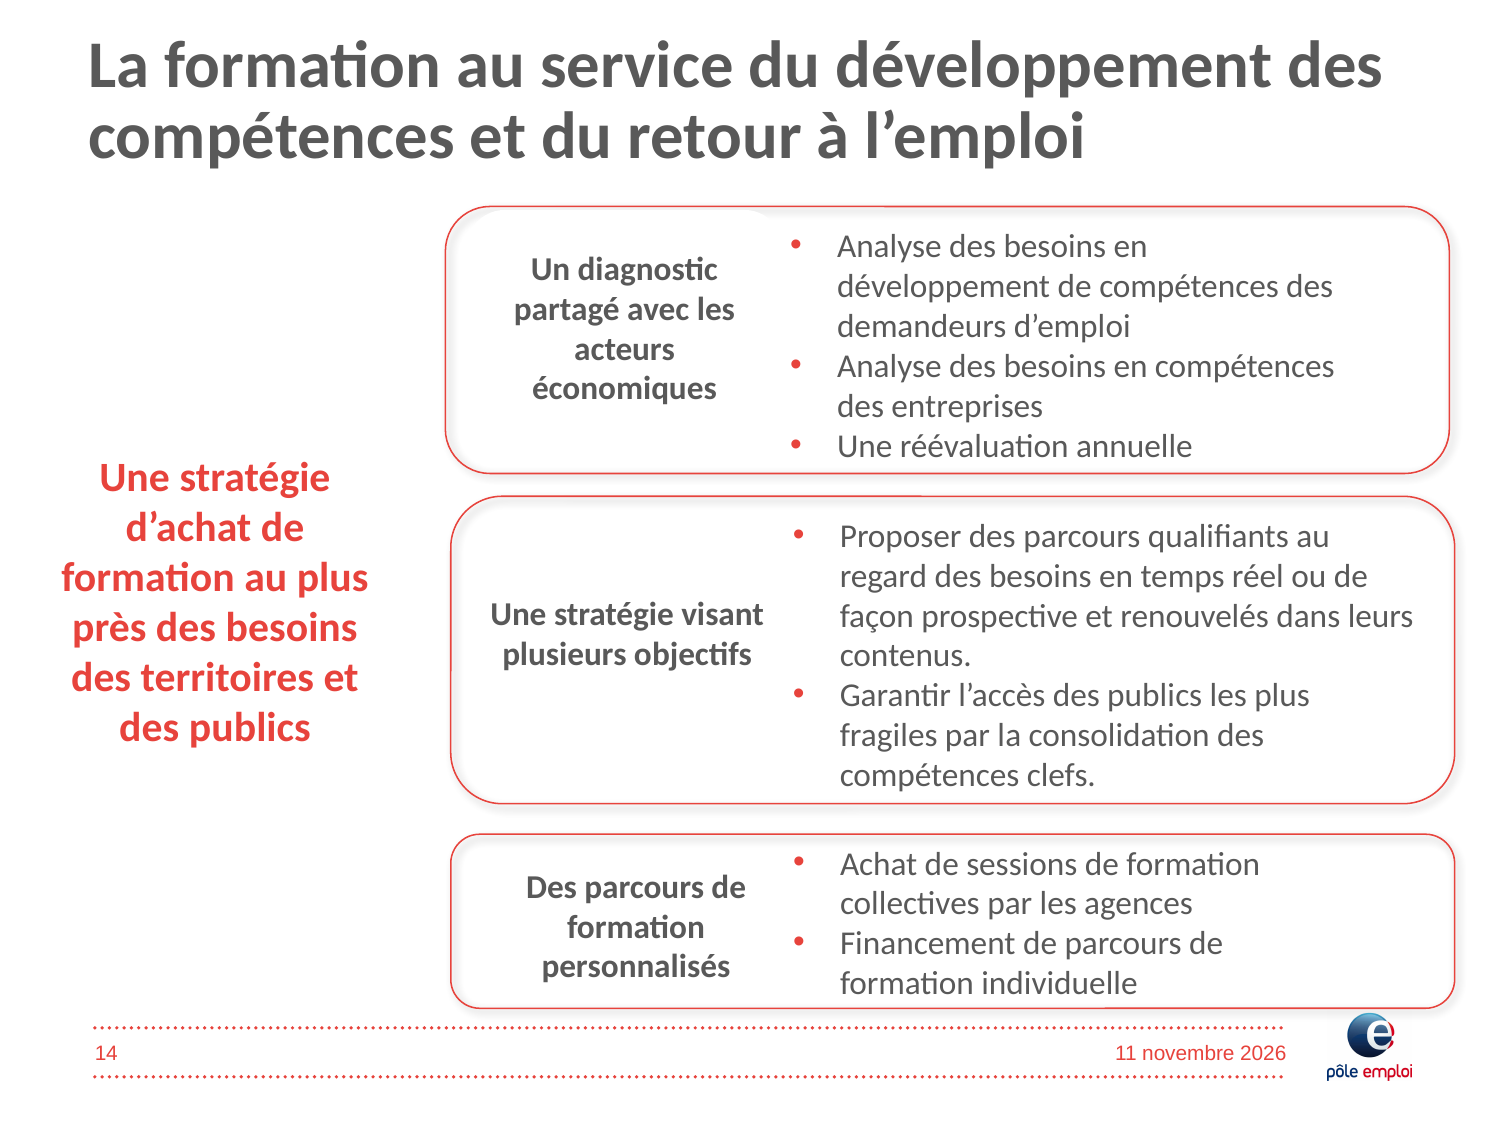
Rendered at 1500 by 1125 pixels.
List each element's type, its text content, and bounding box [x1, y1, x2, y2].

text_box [370, 496, 1455, 805]
title La formation au service du développement des compétences et du retour à l’emploi [0, 0, 1413, 233]
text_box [370, 206, 1450, 475]
slide_number 14 [94, 1027, 216, 1077]
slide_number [944, 1027, 1287, 1077]
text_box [367, 833, 1456, 1009]
picture [1327, 1010, 1412, 1081]
text_box Une stratégie d’achat de formation au plus près des besoins des territoires et des publics [25, 442, 406, 758]
